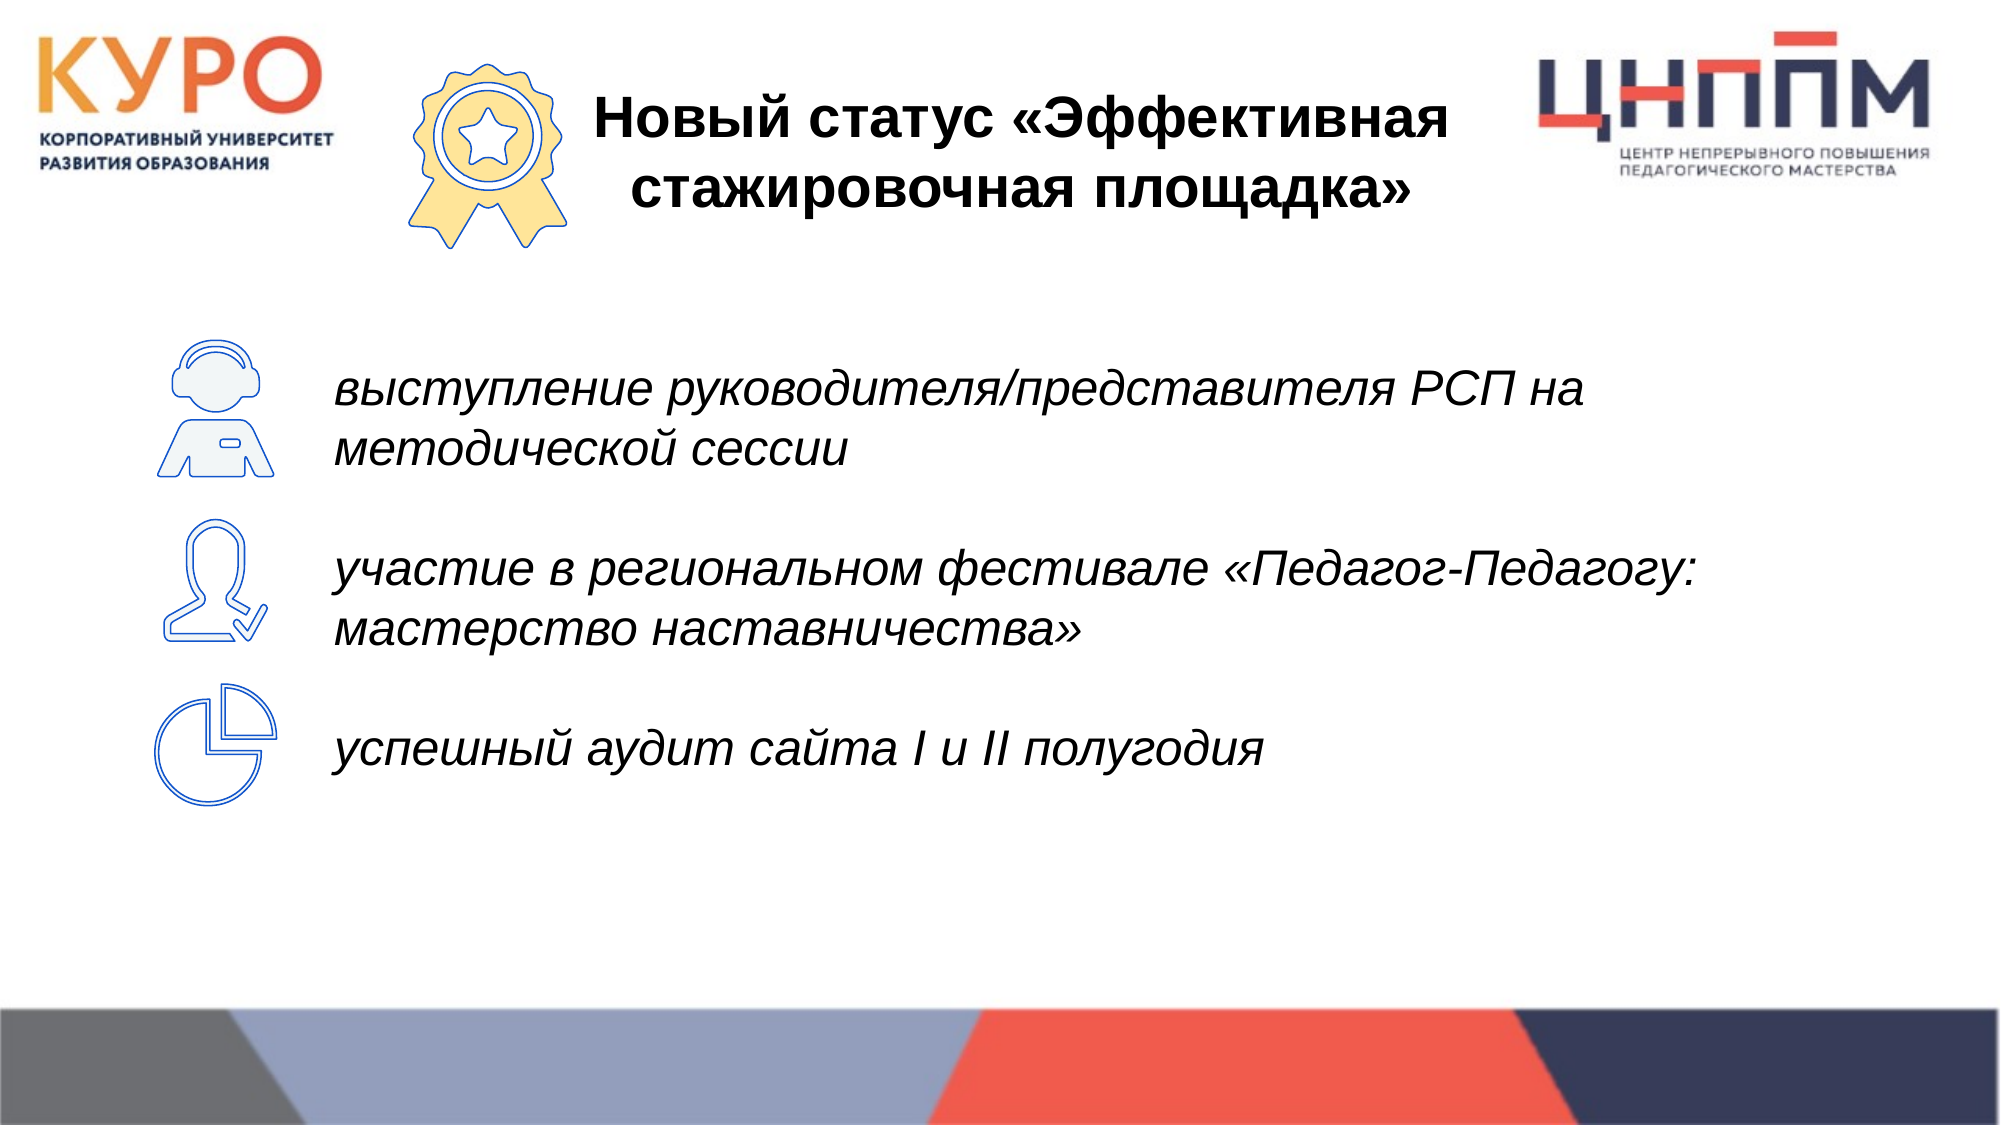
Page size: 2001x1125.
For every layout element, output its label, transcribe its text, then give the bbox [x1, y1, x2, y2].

picture [0, 0, 2001, 1125]
text_box [221, 684, 277, 740]
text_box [157, 340, 274, 477]
text_box [154, 699, 262, 806]
text_box [164, 519, 250, 642]
text_box Новый статус «Эффективная стажировочная площадка» [568, 64, 1485, 153]
text_box выступление руководителя/представителя РСП на методической сессии участие в региональном фестивале «Педагог-Педагогу: мастерство наставничества» успешный аудит сайта I и II полугодия [319, 340, 1844, 926]
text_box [408, 64, 567, 249]
text_box [233, 604, 268, 641]
